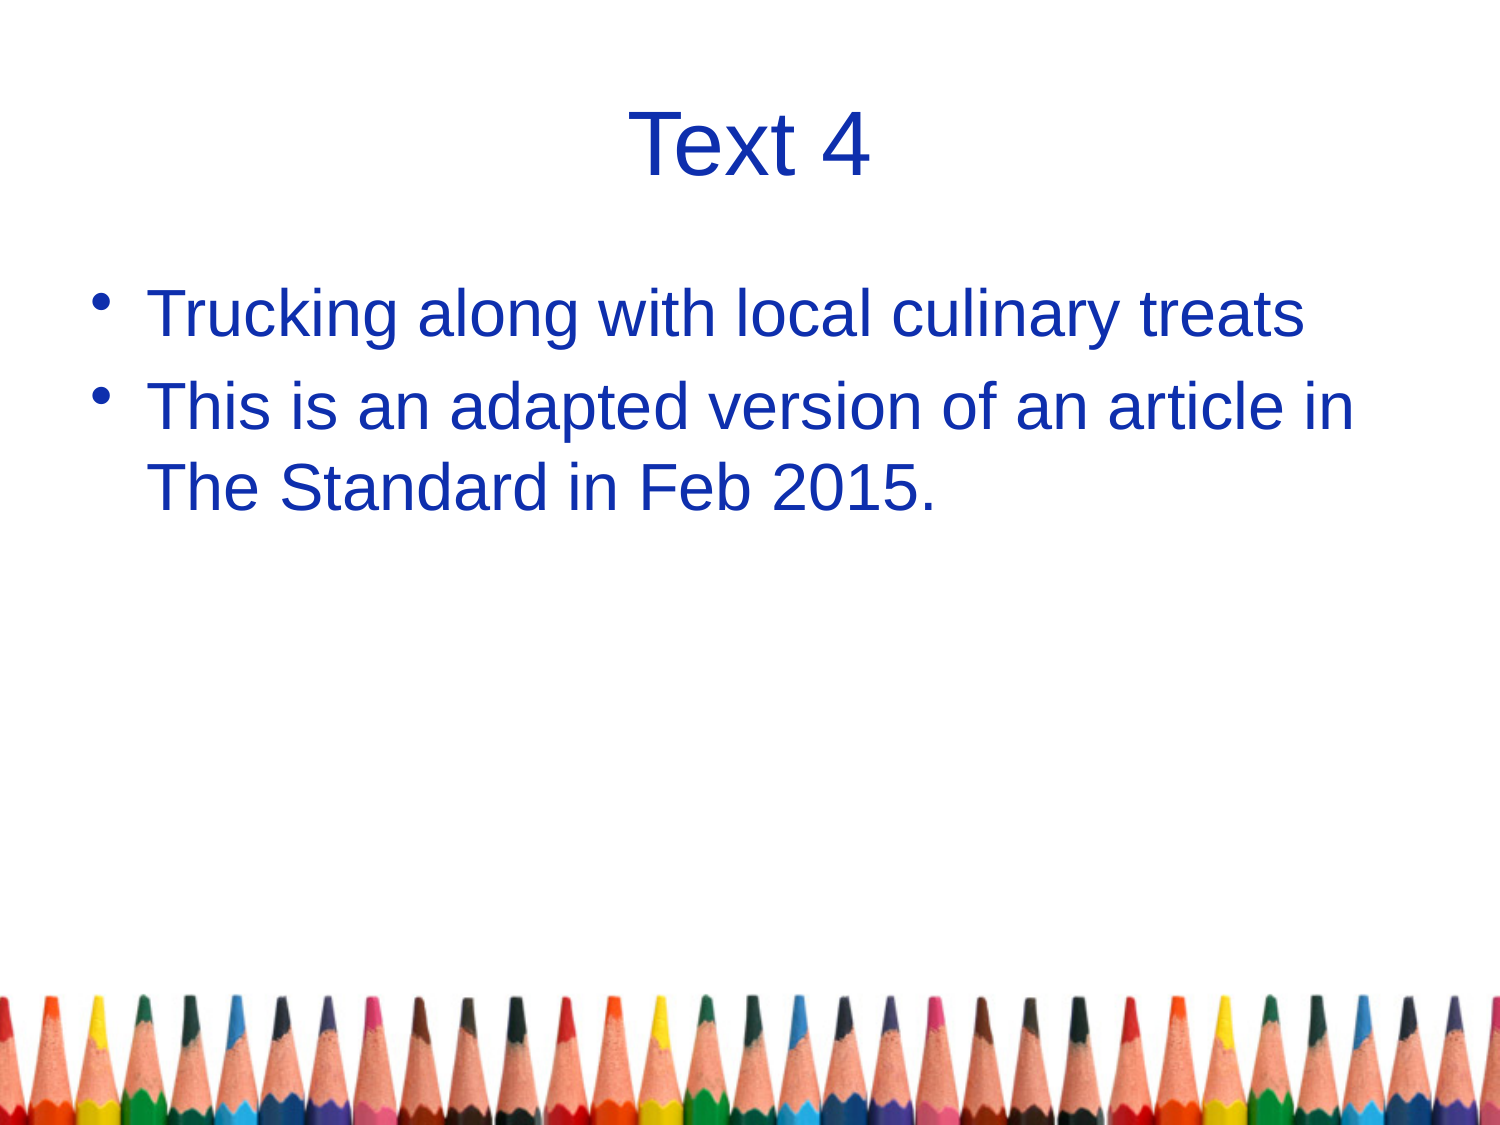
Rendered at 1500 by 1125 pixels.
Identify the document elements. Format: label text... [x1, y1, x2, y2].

list Trucking along with local culinary treats This is an adapted version of an article in The Standard in Feb 2015. [75, 262, 1425, 1005]
picture [0, 0, 1500, 1125]
title Text 4 [75, 45, 1425, 233]
